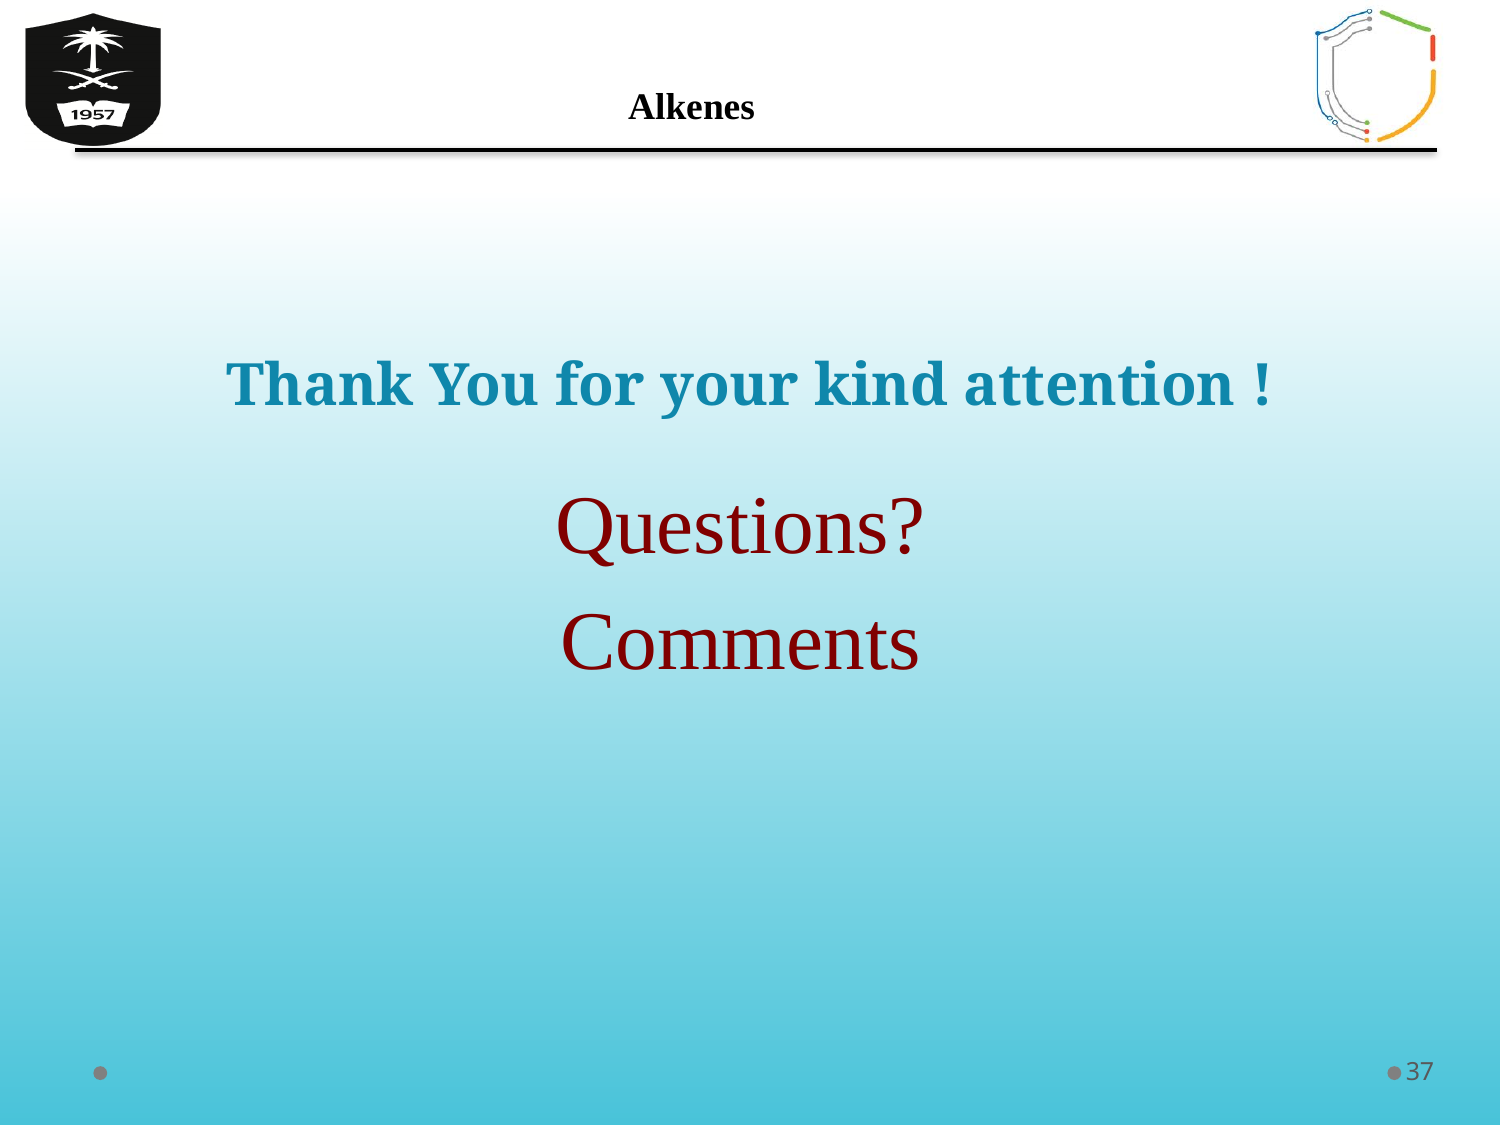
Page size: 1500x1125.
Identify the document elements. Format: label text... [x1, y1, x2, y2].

picture [1287, 0, 1463, 165]
slide_number 37 [1401, 1042, 1494, 1103]
title Thank You for your kind attention ! [112, 275, 1388, 425]
subtitle Questions? Comments [437, 462, 1044, 776]
picture [24, 12, 163, 151]
text_box Alkenes [613, 74, 771, 135]
